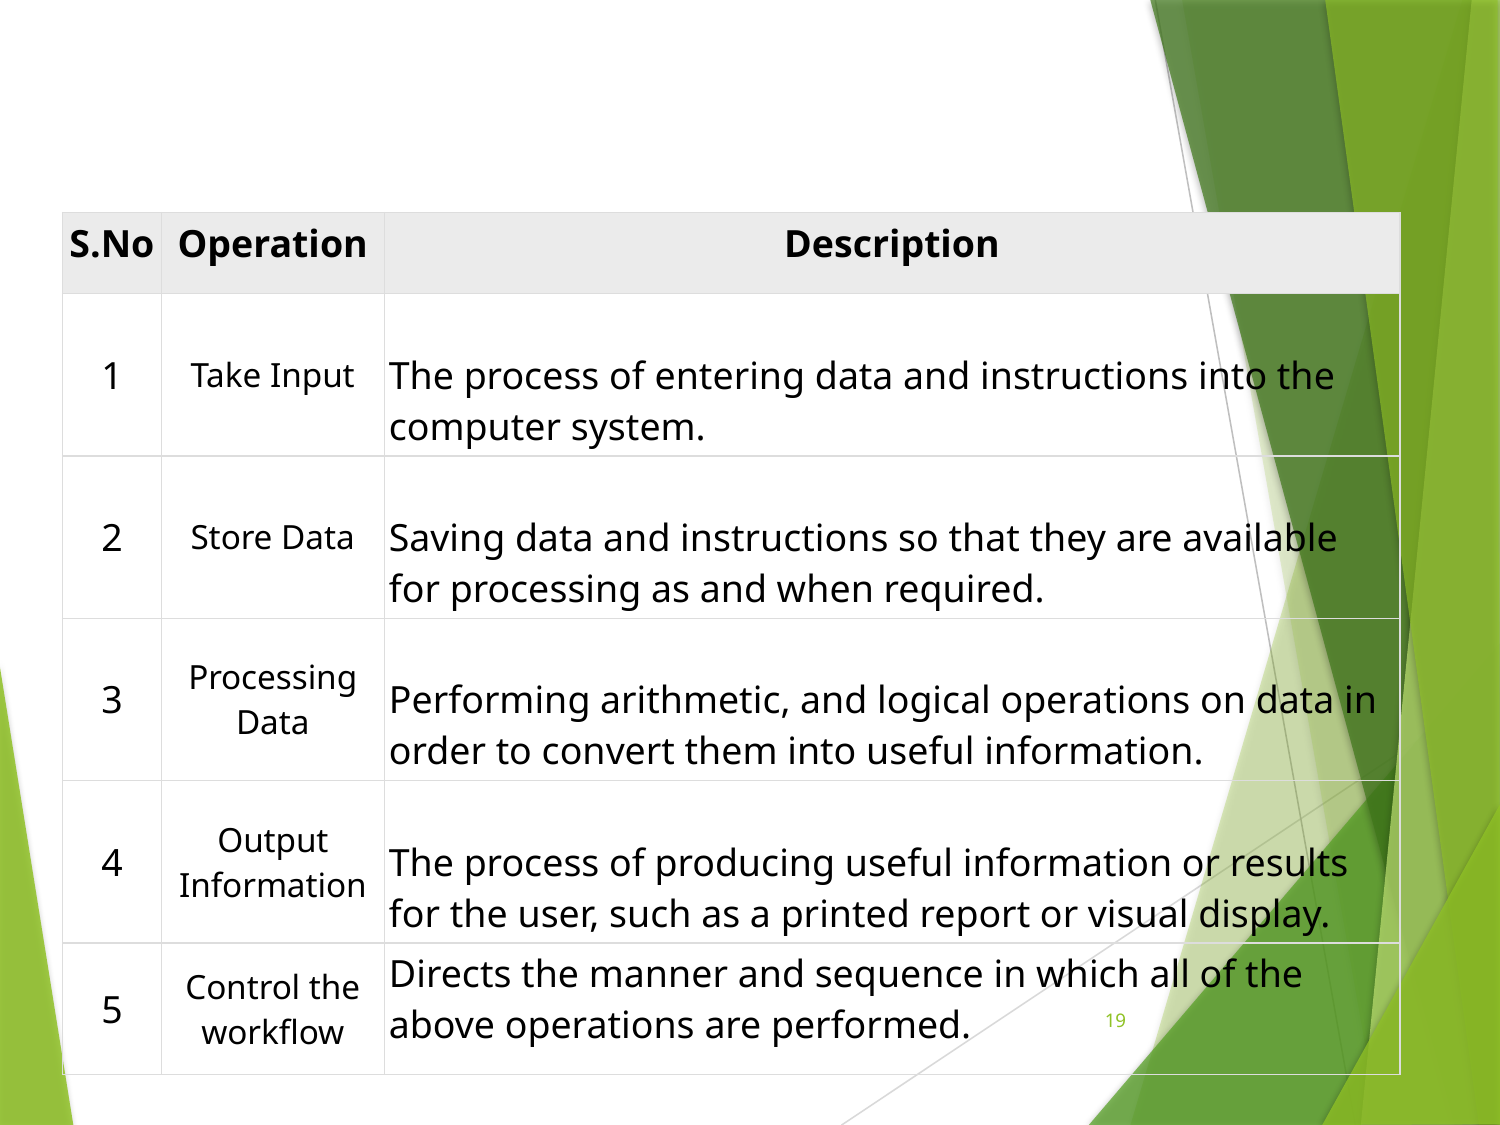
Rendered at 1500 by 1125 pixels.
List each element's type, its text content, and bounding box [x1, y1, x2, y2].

table_cell 2 [63, 457, 161, 618]
table_cell Take Input [162, 294, 384, 455]
table_cell Performing arithmetic, and logical operations on data in order to convert them into useful information. [385, 619, 1399, 780]
table_cell 1 [63, 294, 161, 455]
table_cell Directs the manner and sequence in which all of the above operations are performed. [385, 944, 1399, 1074]
table_header S.No [63, 213, 161, 293]
table_cell 3 [63, 619, 161, 780]
table_header Description [385, 213, 1399, 293]
slide_number 19 [1057, 991, 1142, 1051]
table_cell Processing Data [162, 619, 384, 780]
table_cell Control the workflow [162, 944, 384, 1074]
table_cell Store Data [162, 457, 384, 618]
table_header Operation [162, 213, 384, 293]
table_cell The process of entering data and instructions into the computer system. [385, 294, 1399, 455]
table_cell Output Information [162, 781, 384, 942]
table_cell 4 [63, 781, 161, 942]
table_cell Saving data and instructions so that they are available for processing as and when required. [385, 457, 1399, 618]
table_cell 5 [63, 944, 161, 1074]
table_cell The process of producing useful information or results for the user, such as a printed report or visual display. [385, 781, 1399, 942]
